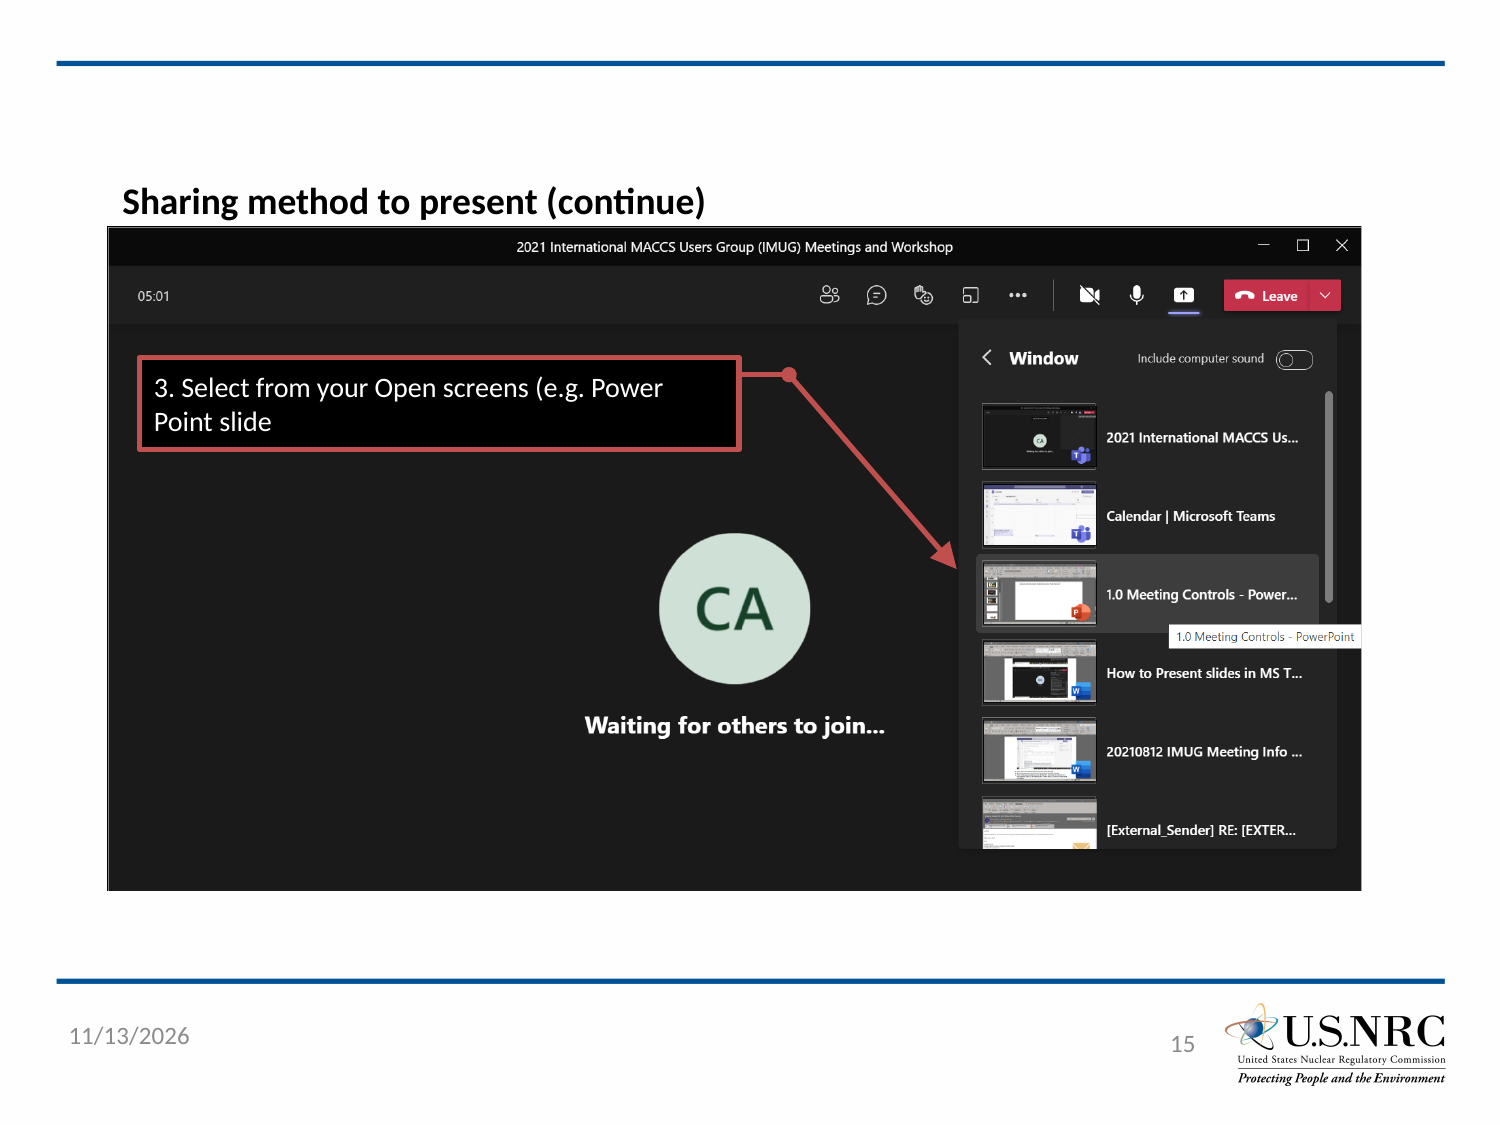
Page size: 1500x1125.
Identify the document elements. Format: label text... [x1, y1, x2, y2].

text_box Sharing method to present (continue) [107, 169, 1362, 226]
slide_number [53, 1004, 404, 1065]
picture [0, 0, 1500, 1125]
slide_number 15 [1030, 1012, 1211, 1073]
